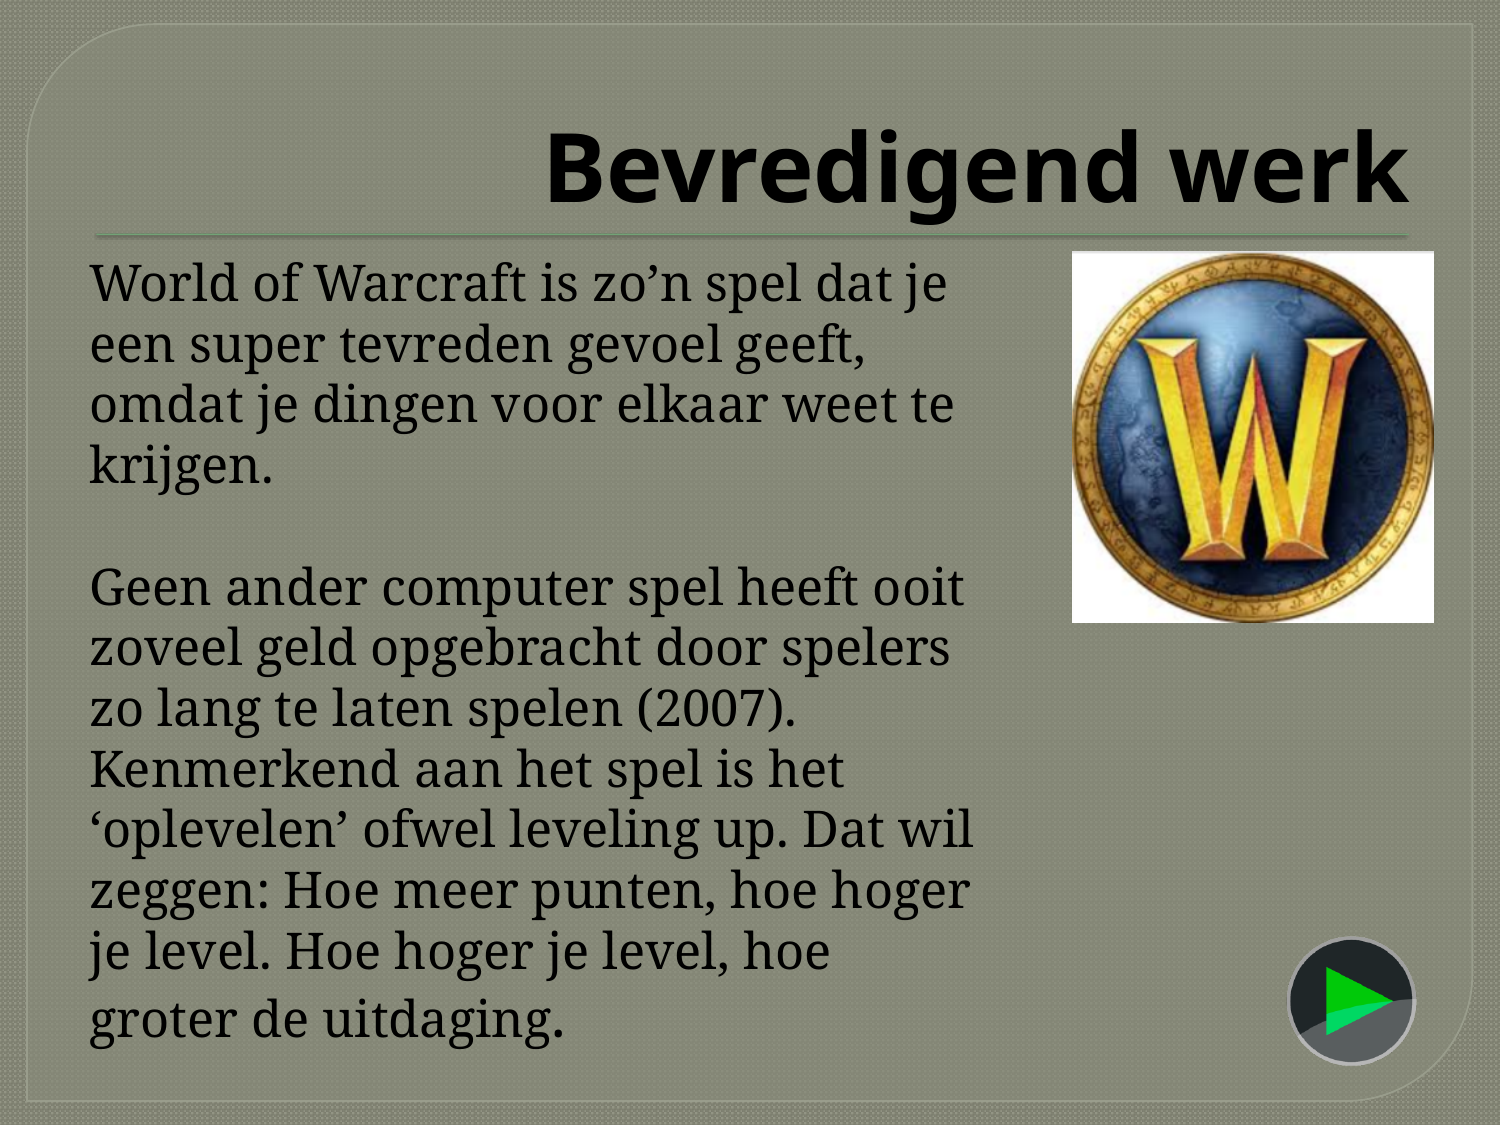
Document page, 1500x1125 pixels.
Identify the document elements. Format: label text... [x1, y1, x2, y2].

picture [1269, 917, 1434, 1083]
list World of Warcraft is zo’n spel dat je een super tevreden gevoel geeft, omdat je dingen voor elkaar weet te krijgen. Geen ander computer spel heeft ooit zoveel geld opgebracht door spelers zo lang te laten spelen (2007). Kenmerkend aan het spel is het ‘oplevelen’ ofwel leveling up. Dat wil zeggen: Hoe meer punten, hoe hoger je level. Hoe hoger je level, hoe groter de uitdaging. [75, 243, 998, 1106]
title Bevredigend werk [75, 41, 1425, 230]
picture [1071, 251, 1434, 623]
